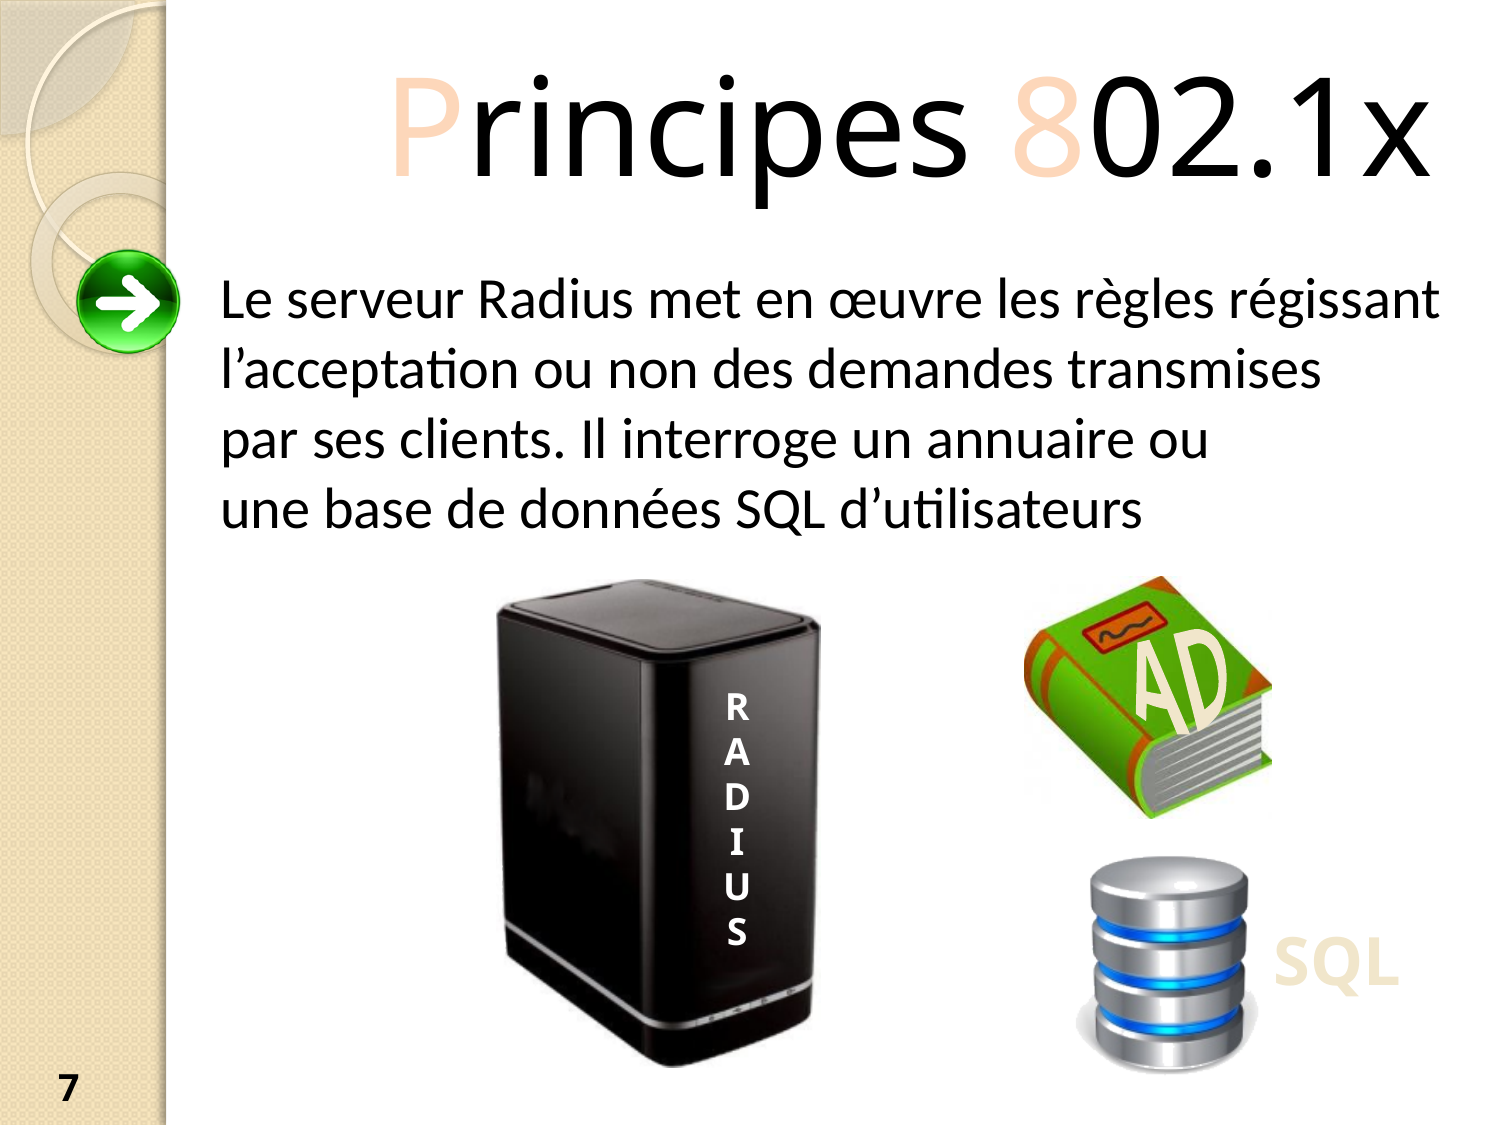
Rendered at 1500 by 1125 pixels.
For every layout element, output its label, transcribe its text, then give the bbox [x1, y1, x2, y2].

picture [73, 247, 182, 355]
text_box Le serveur Radius met en œuvre les règles régissant l’acceptation ou non des demandes transmises par ses clients. Il interroge un annuaire ou une base de données SQL d’utilisateurs [205, 253, 1457, 598]
picture [1023, 576, 1272, 819]
text_box SQL [1300, 911, 1417, 1007]
picture [496, 579, 822, 1069]
text_box Principes 802.1x [368, 31, 1449, 212]
picture [1046, 842, 1294, 1090]
